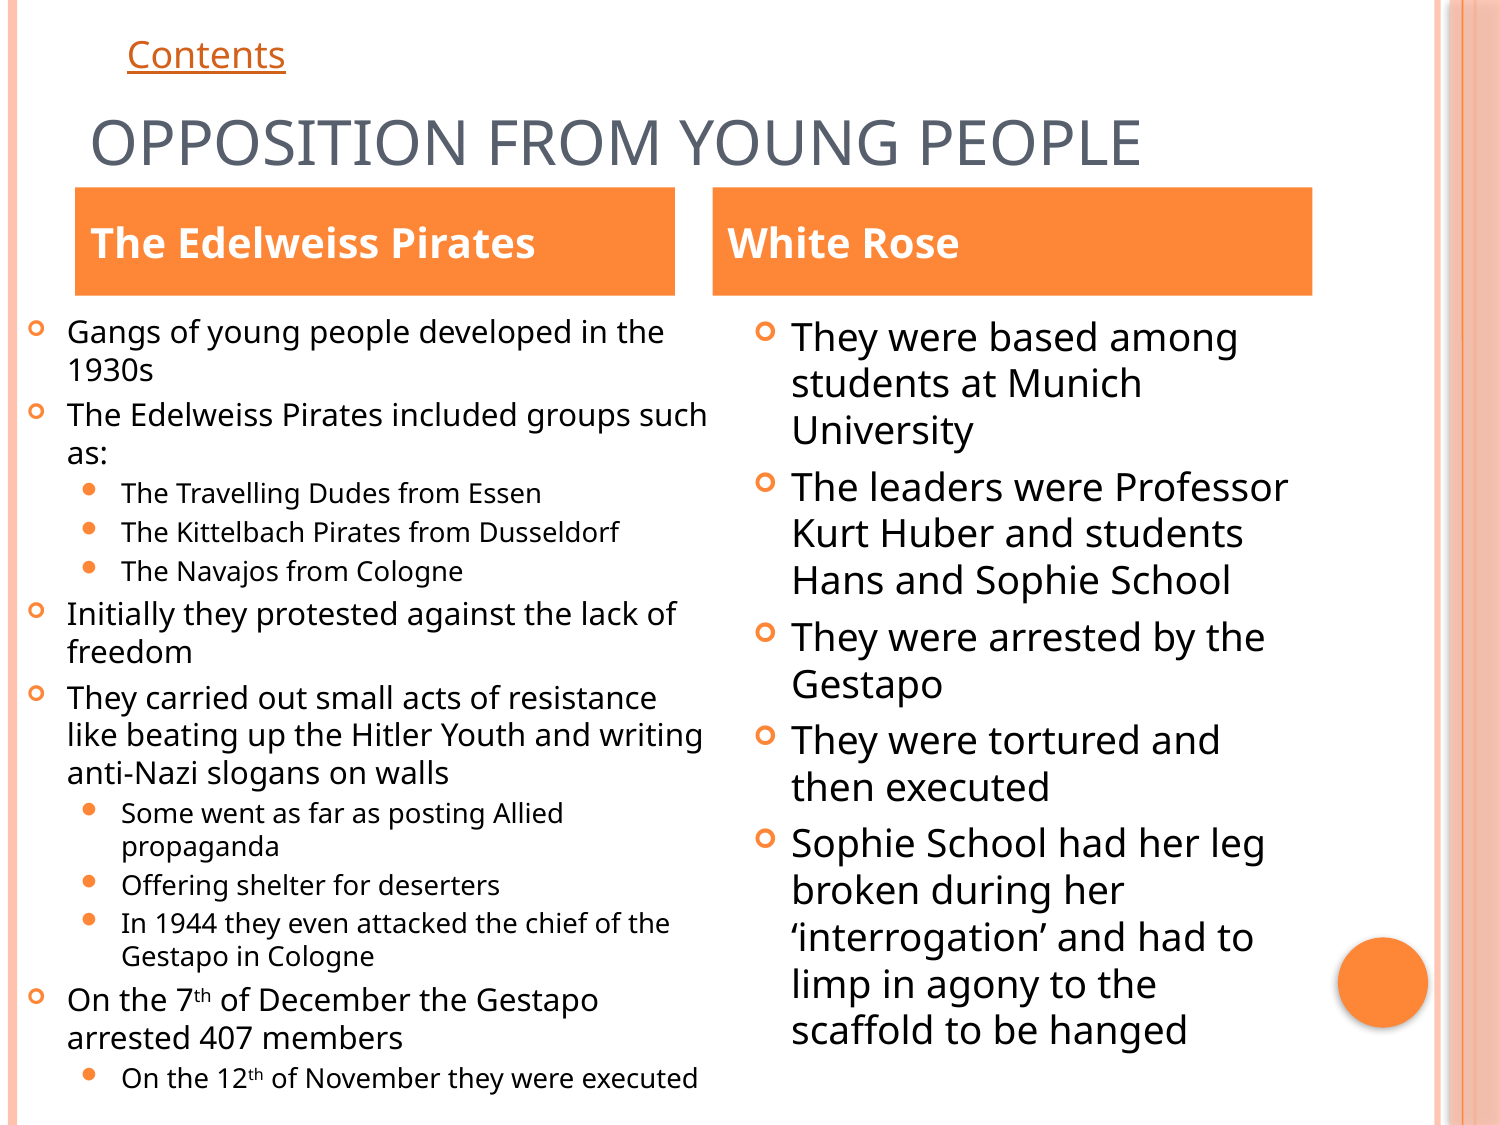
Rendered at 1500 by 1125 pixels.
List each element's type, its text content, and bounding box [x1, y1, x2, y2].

list They were based among students at Munich University The leaders were Professor Kurt Huber and students Hans and Sophie School They were arrested by the Gestapo They were tortured and then executed Sophie School had her leg broken during her ‘interrogation’ and had to limp in agony to the scaffold to be hanged [738, 304, 1318, 1079]
list The Edelweiss Pirates [74, 187, 676, 296]
list White Rose [712, 187, 1313, 296]
title Opposition from Young People [75, 58, 1313, 186]
list Gangs of young people developed in the 1930s The Edelweiss Pirates included groups such as: The Travelling Dudes from Essen The Kittelbach Pirates from Dusseldorf The Navajos from Cologne Initially they protested against the lack of freedom They carried out small acts of resistance like beating up the Hitler Youth and writing anti-Nazi slogans on walls Some went as far as posting Allied propaganda Offering shelter for deserters In 1944 they even attacked the chief of the Gestapo in Cologne On the 7th of December the Gestapo arrested 407 members On the 12th of November they were executed [11, 304, 727, 1125]
